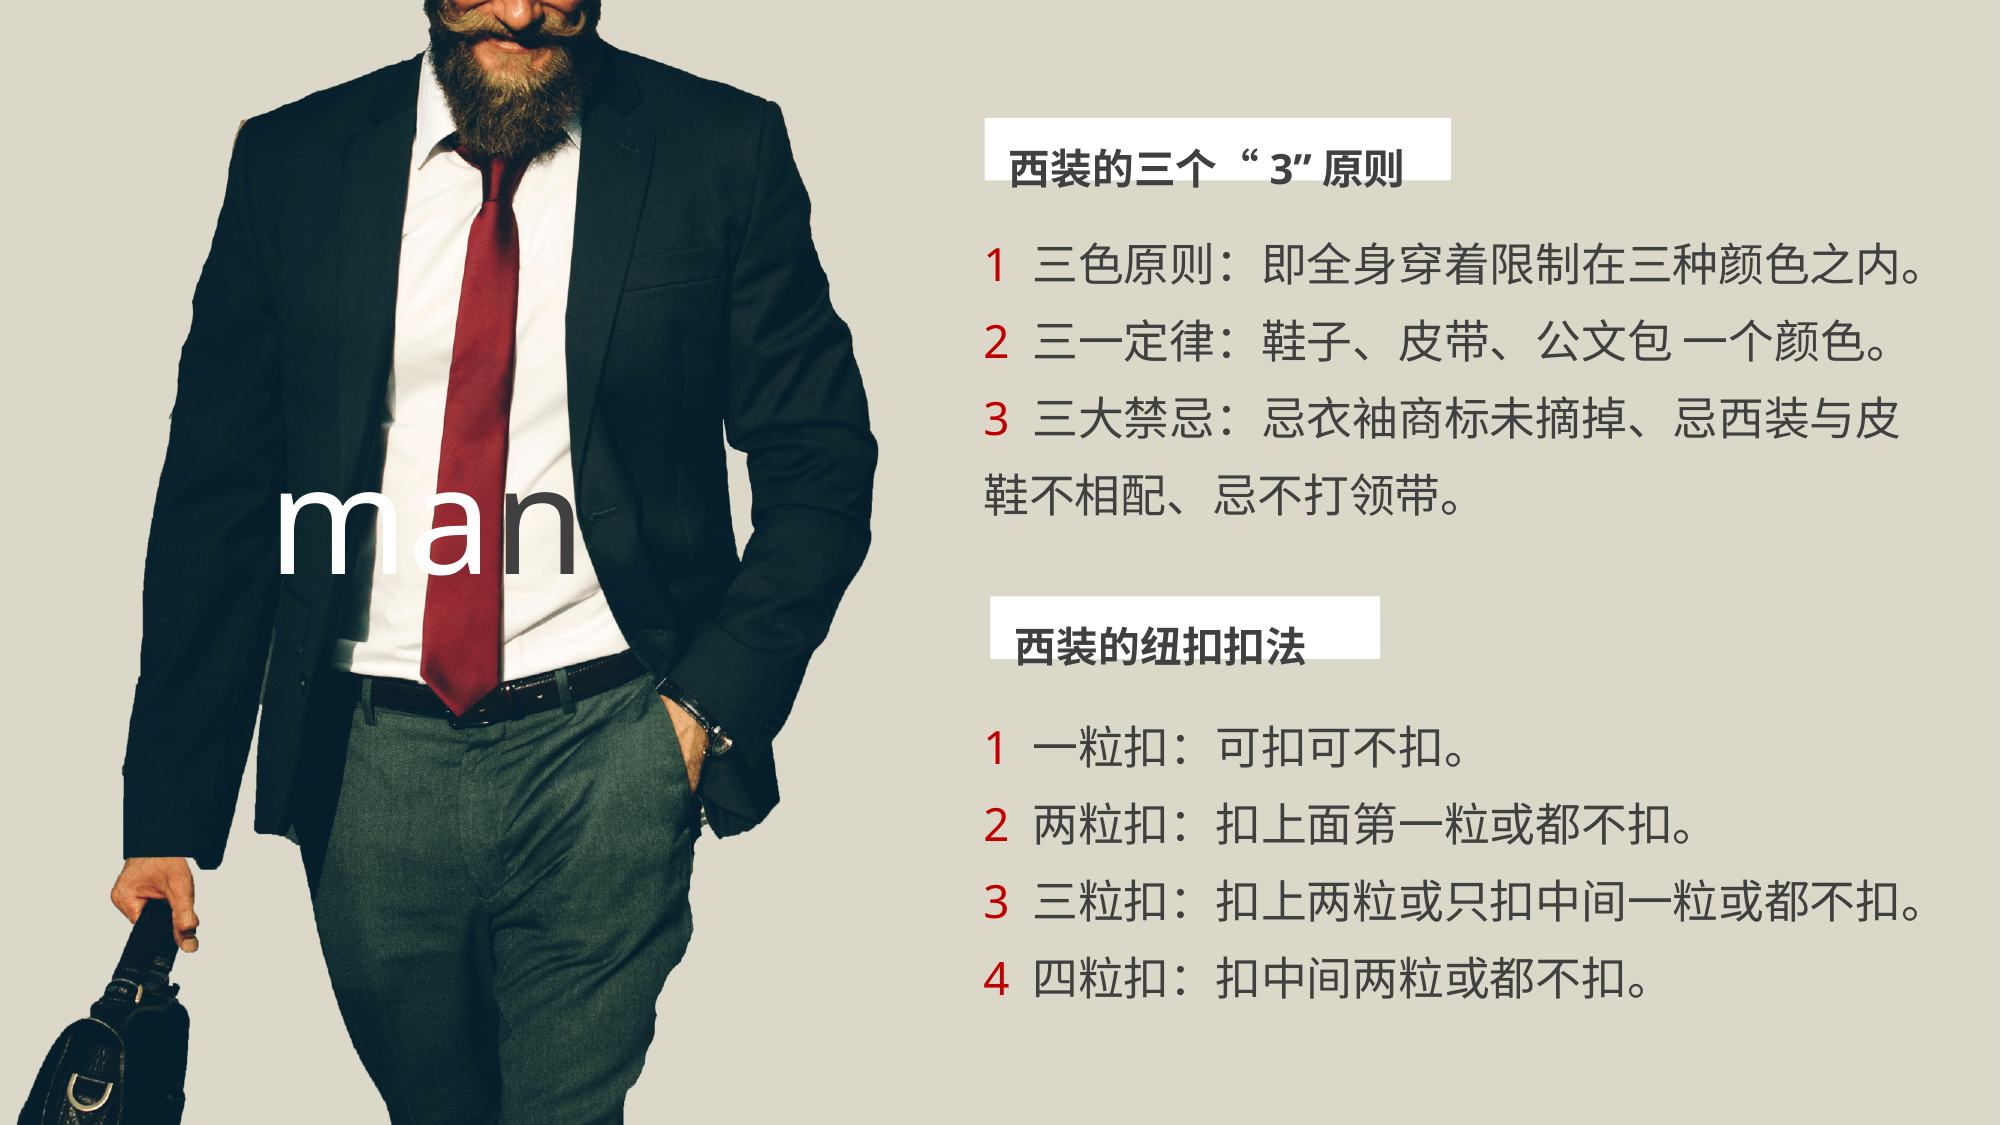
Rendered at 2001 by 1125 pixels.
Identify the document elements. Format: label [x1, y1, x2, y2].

text_box [968, 118, 1966, 1016]
picture [0, 0, 929, 1125]
